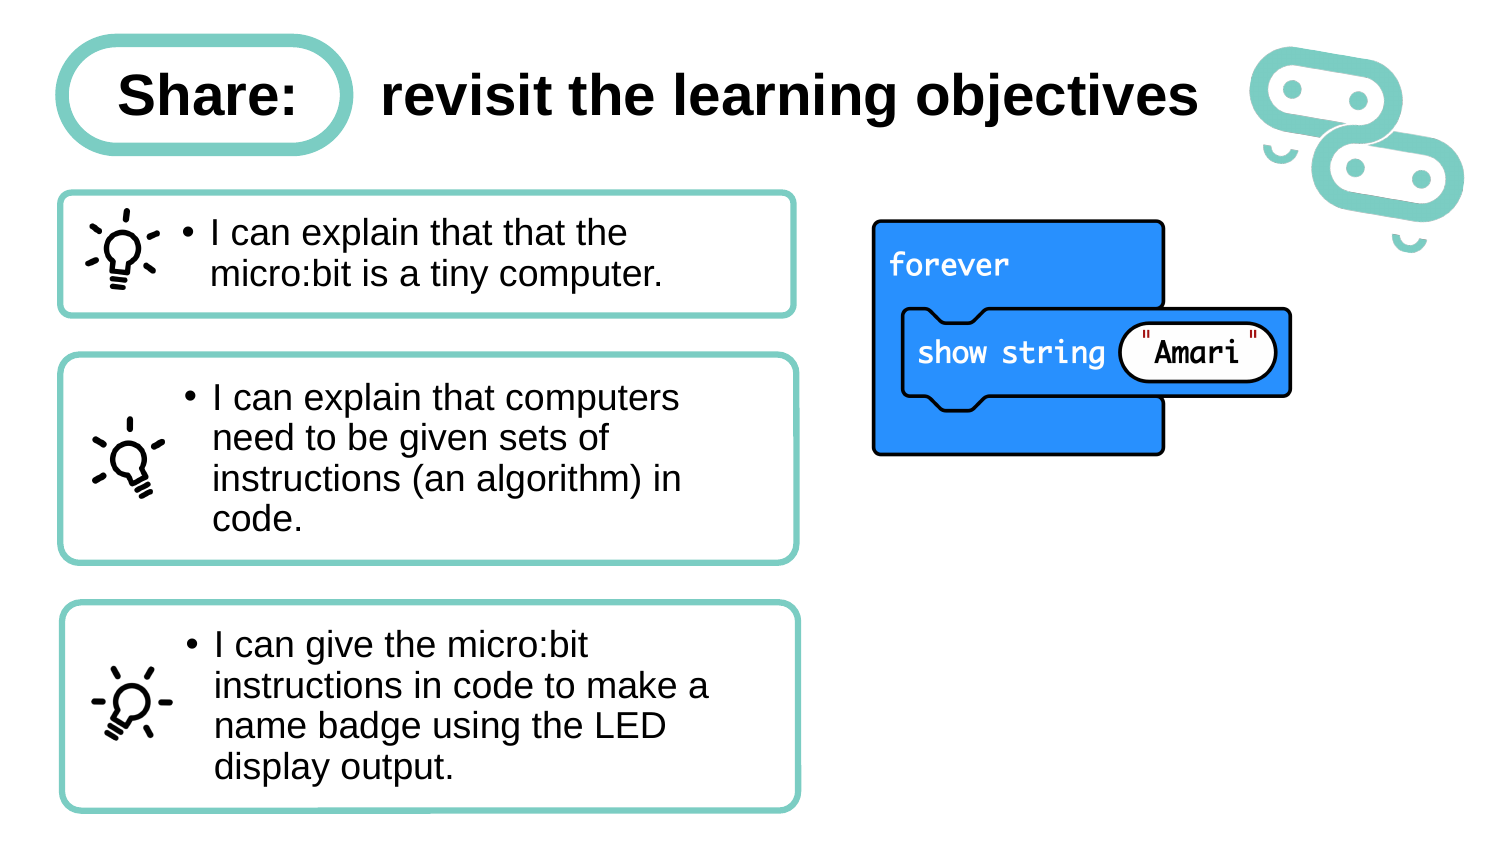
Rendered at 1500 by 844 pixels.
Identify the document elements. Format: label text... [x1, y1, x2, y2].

picture [81, 650, 182, 755]
picture [85, 208, 160, 290]
text_box [60, 39, 348, 151]
picture [92, 416, 165, 499]
text_box I can explain that computers need to be given sets of instructions (an algorithm) in code. [60, 354, 797, 563]
text_box I can explain that that the micro:bit is a tiny computer. [60, 192, 794, 316]
picture [867, 41, 1481, 463]
text_box I can give the micro:bit instructions in code to make a name badge using the LED display output. [62, 602, 799, 811]
title Share: revisit the learning objectives [110, 34, 1229, 159]
